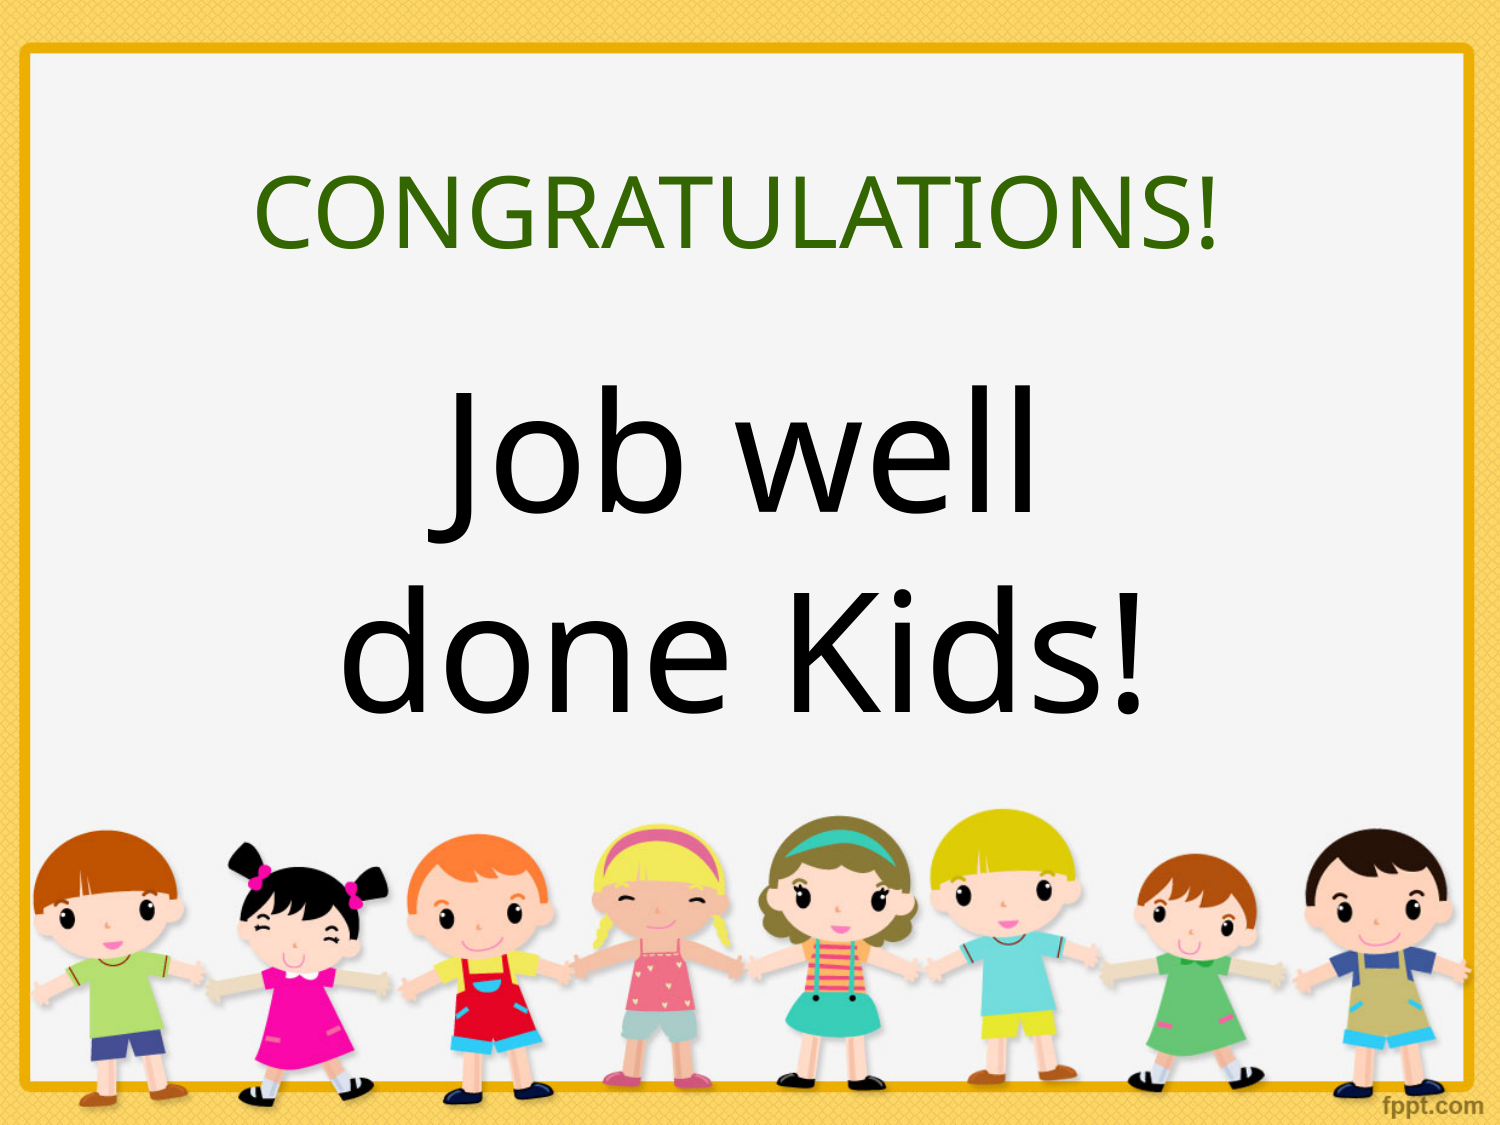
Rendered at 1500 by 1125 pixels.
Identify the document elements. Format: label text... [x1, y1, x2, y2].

picture [0, 0, 1500, 1125]
title CONGRATULATIONS! [112, 77, 1388, 339]
subtitle Job well done Kids! [218, 337, 1269, 914]
